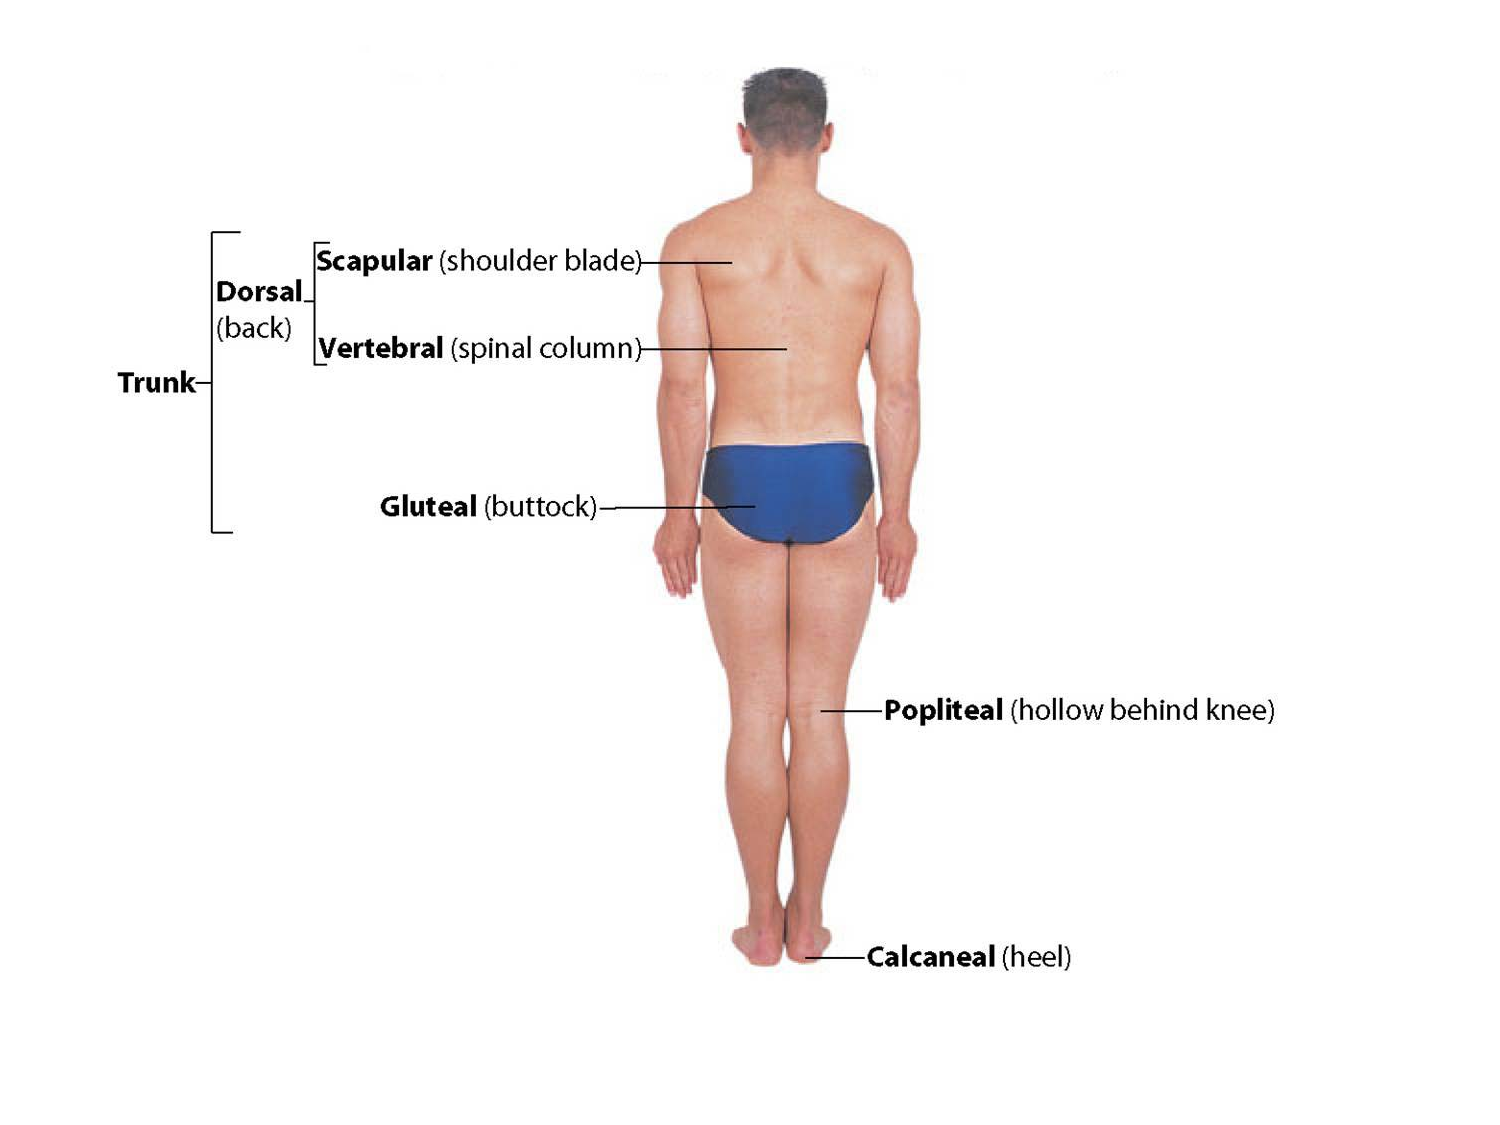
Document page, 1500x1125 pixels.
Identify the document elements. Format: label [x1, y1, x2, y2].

list [109, 44, 1391, 1006]
